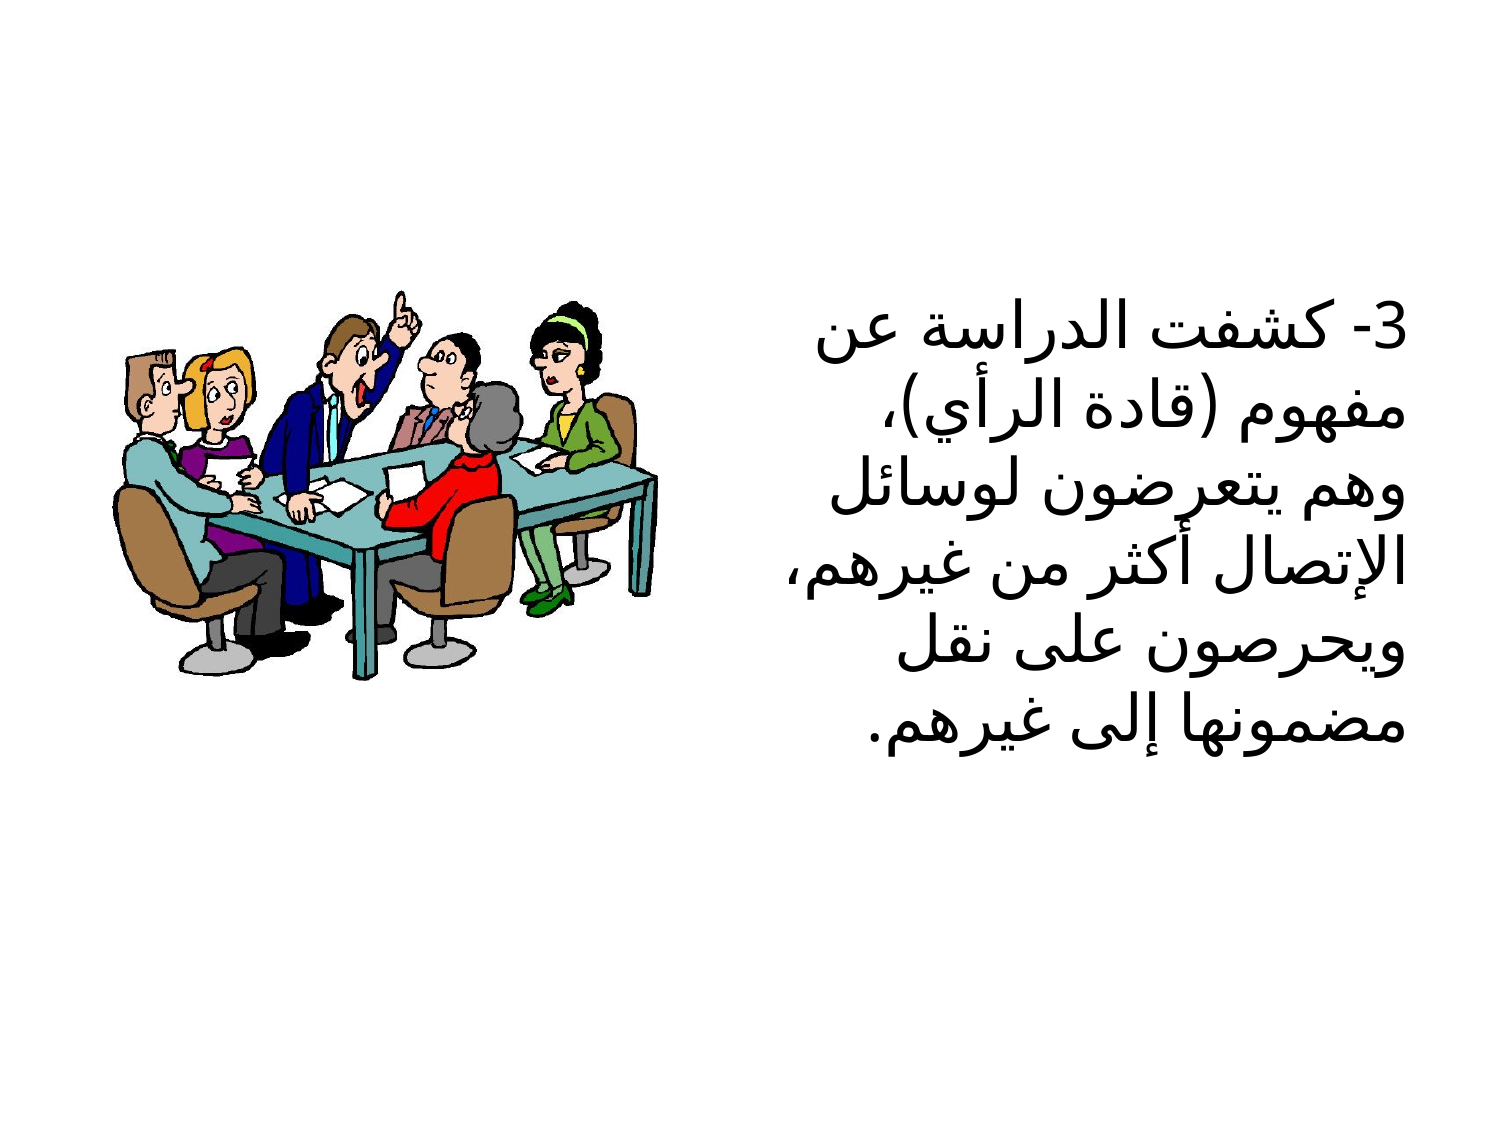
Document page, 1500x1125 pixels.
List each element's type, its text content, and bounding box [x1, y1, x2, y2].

picture [111, 290, 658, 681]
list 3- كشفت الدراسة عن مفهوم (قادة الرأي)، وهم يتعرضون لوسائل الإتصال أكثر من غيرهم، ويحرصون على نقل مضمونها إلى غيرهم. [761, 184, 1425, 835]
